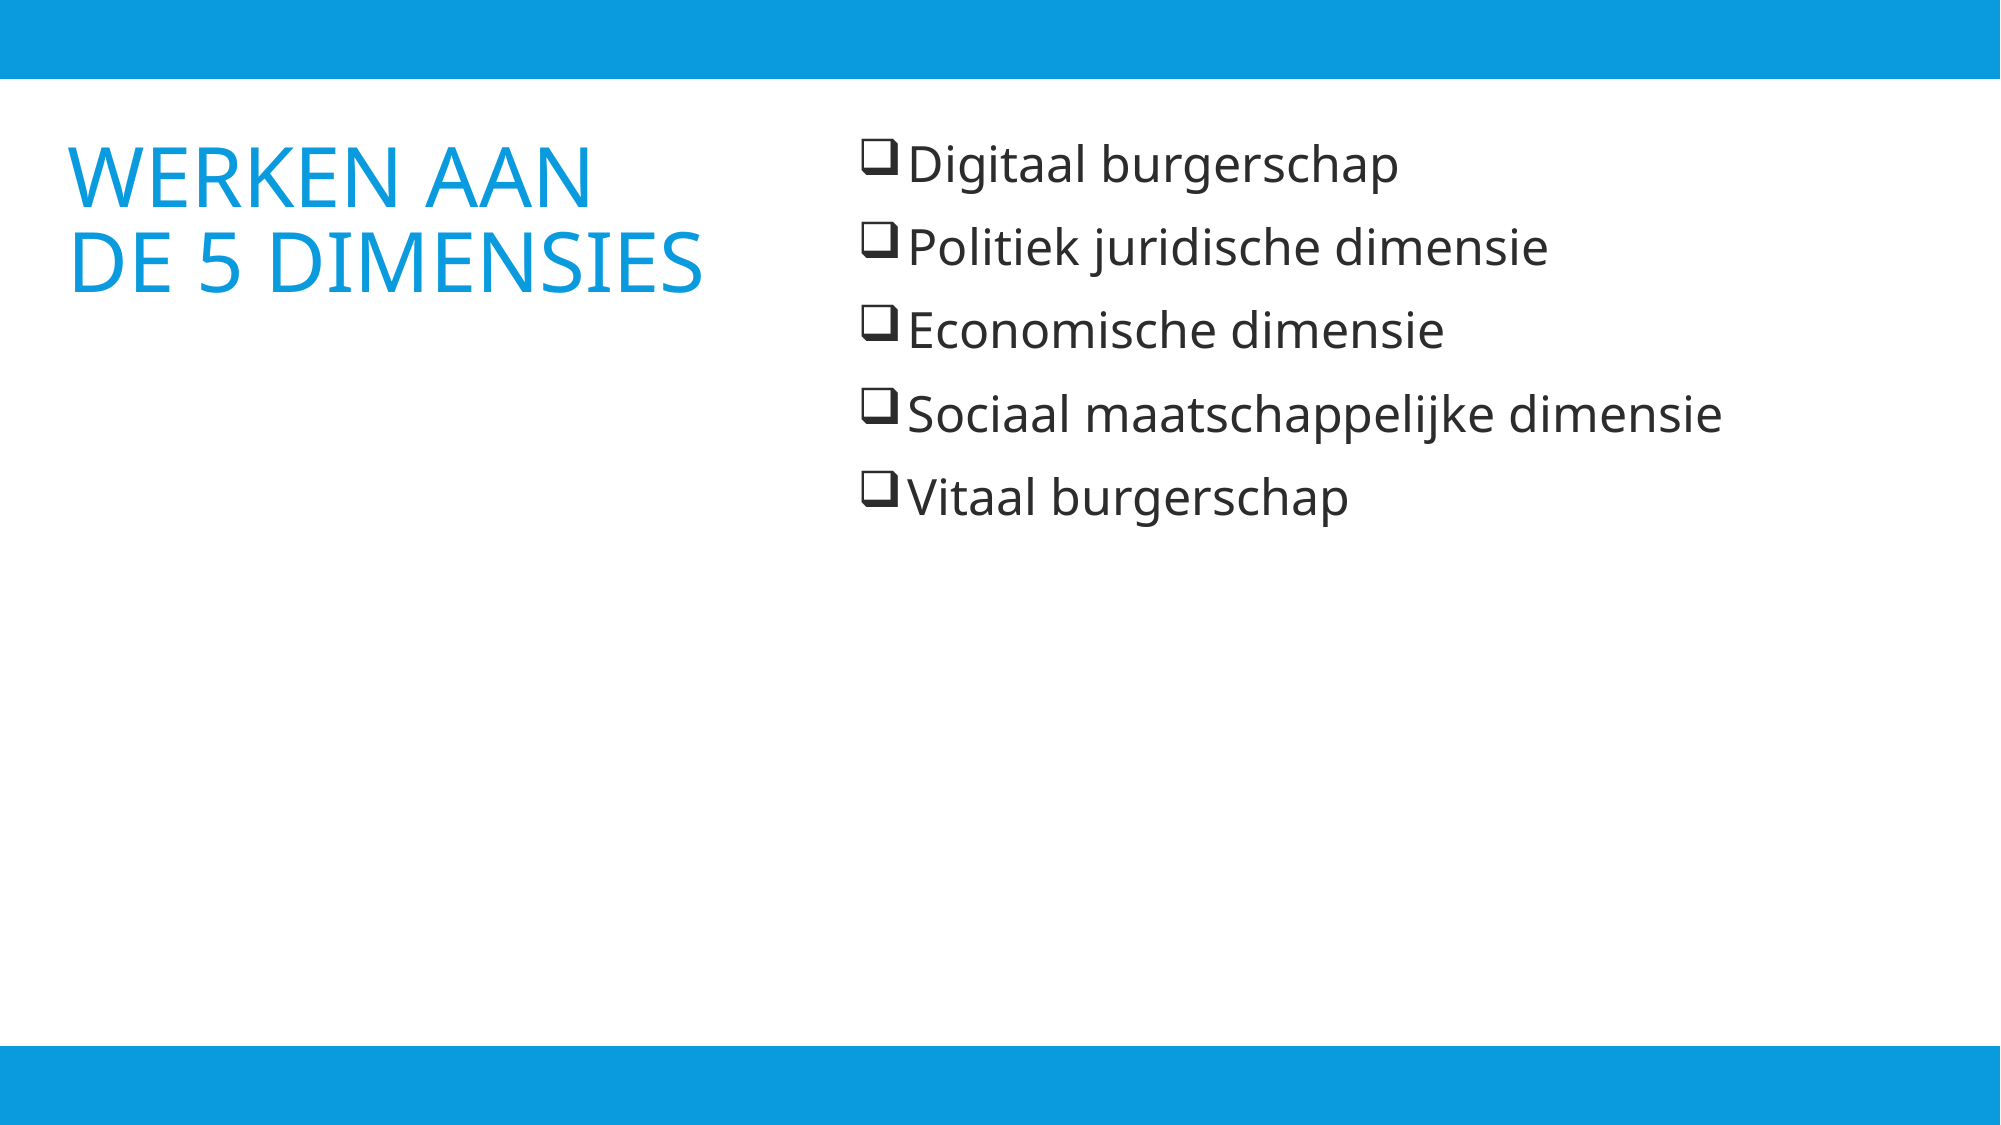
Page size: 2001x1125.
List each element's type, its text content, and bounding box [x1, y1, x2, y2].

text_box [0, 78, 2000, 1047]
list Digitaal burgerschap Politiek juridische dimensie Economische dimensie Sociaal maatschappelijke dimensie Vitaal burgerschap [842, 131, 1948, 989]
title Werken aan de 5 dimensies [52, 131, 738, 989]
text_box [0, 0, 2000, 78]
text_box [0, 1047, 2000, 1125]
